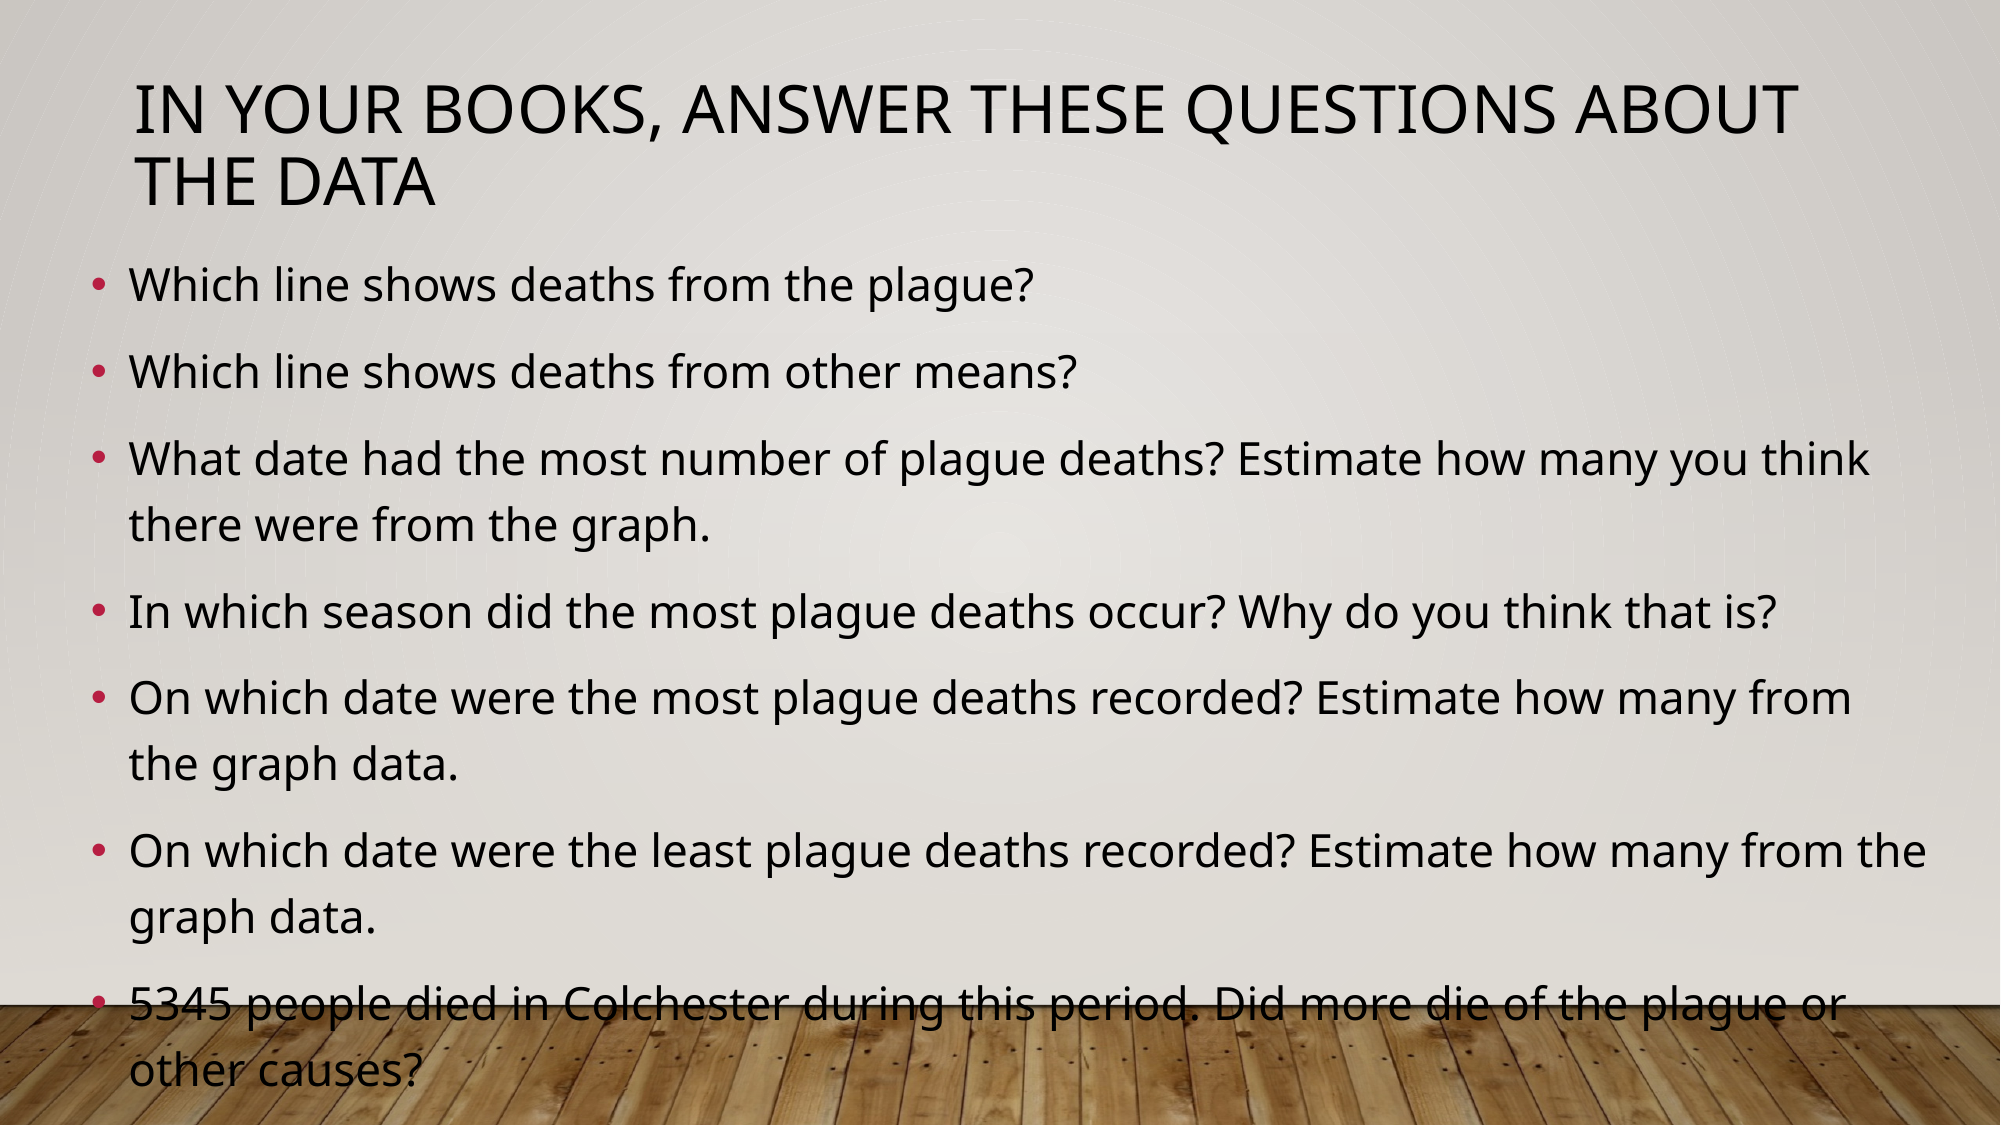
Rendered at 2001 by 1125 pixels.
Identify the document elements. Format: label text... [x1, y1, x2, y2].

list Which line shows deaths from the plague? Which line shows deaths from other means? What date had the most number of plague deaths? Estimate how many you think there were from the graph. In which season did the most plague deaths occur? Why do you think that is? On which date were the most plague deaths recorded? Estimate how many from the graph data. On which date were the least plague deaths recorded? Estimate how many from the graph data. 5345 people died in Colchester during this period. Did more die of the plague or other causes? [75, 237, 1947, 952]
title In your books, answer these questions about the data [119, 68, 1845, 237]
picture [0, 1005, 2000, 1125]
